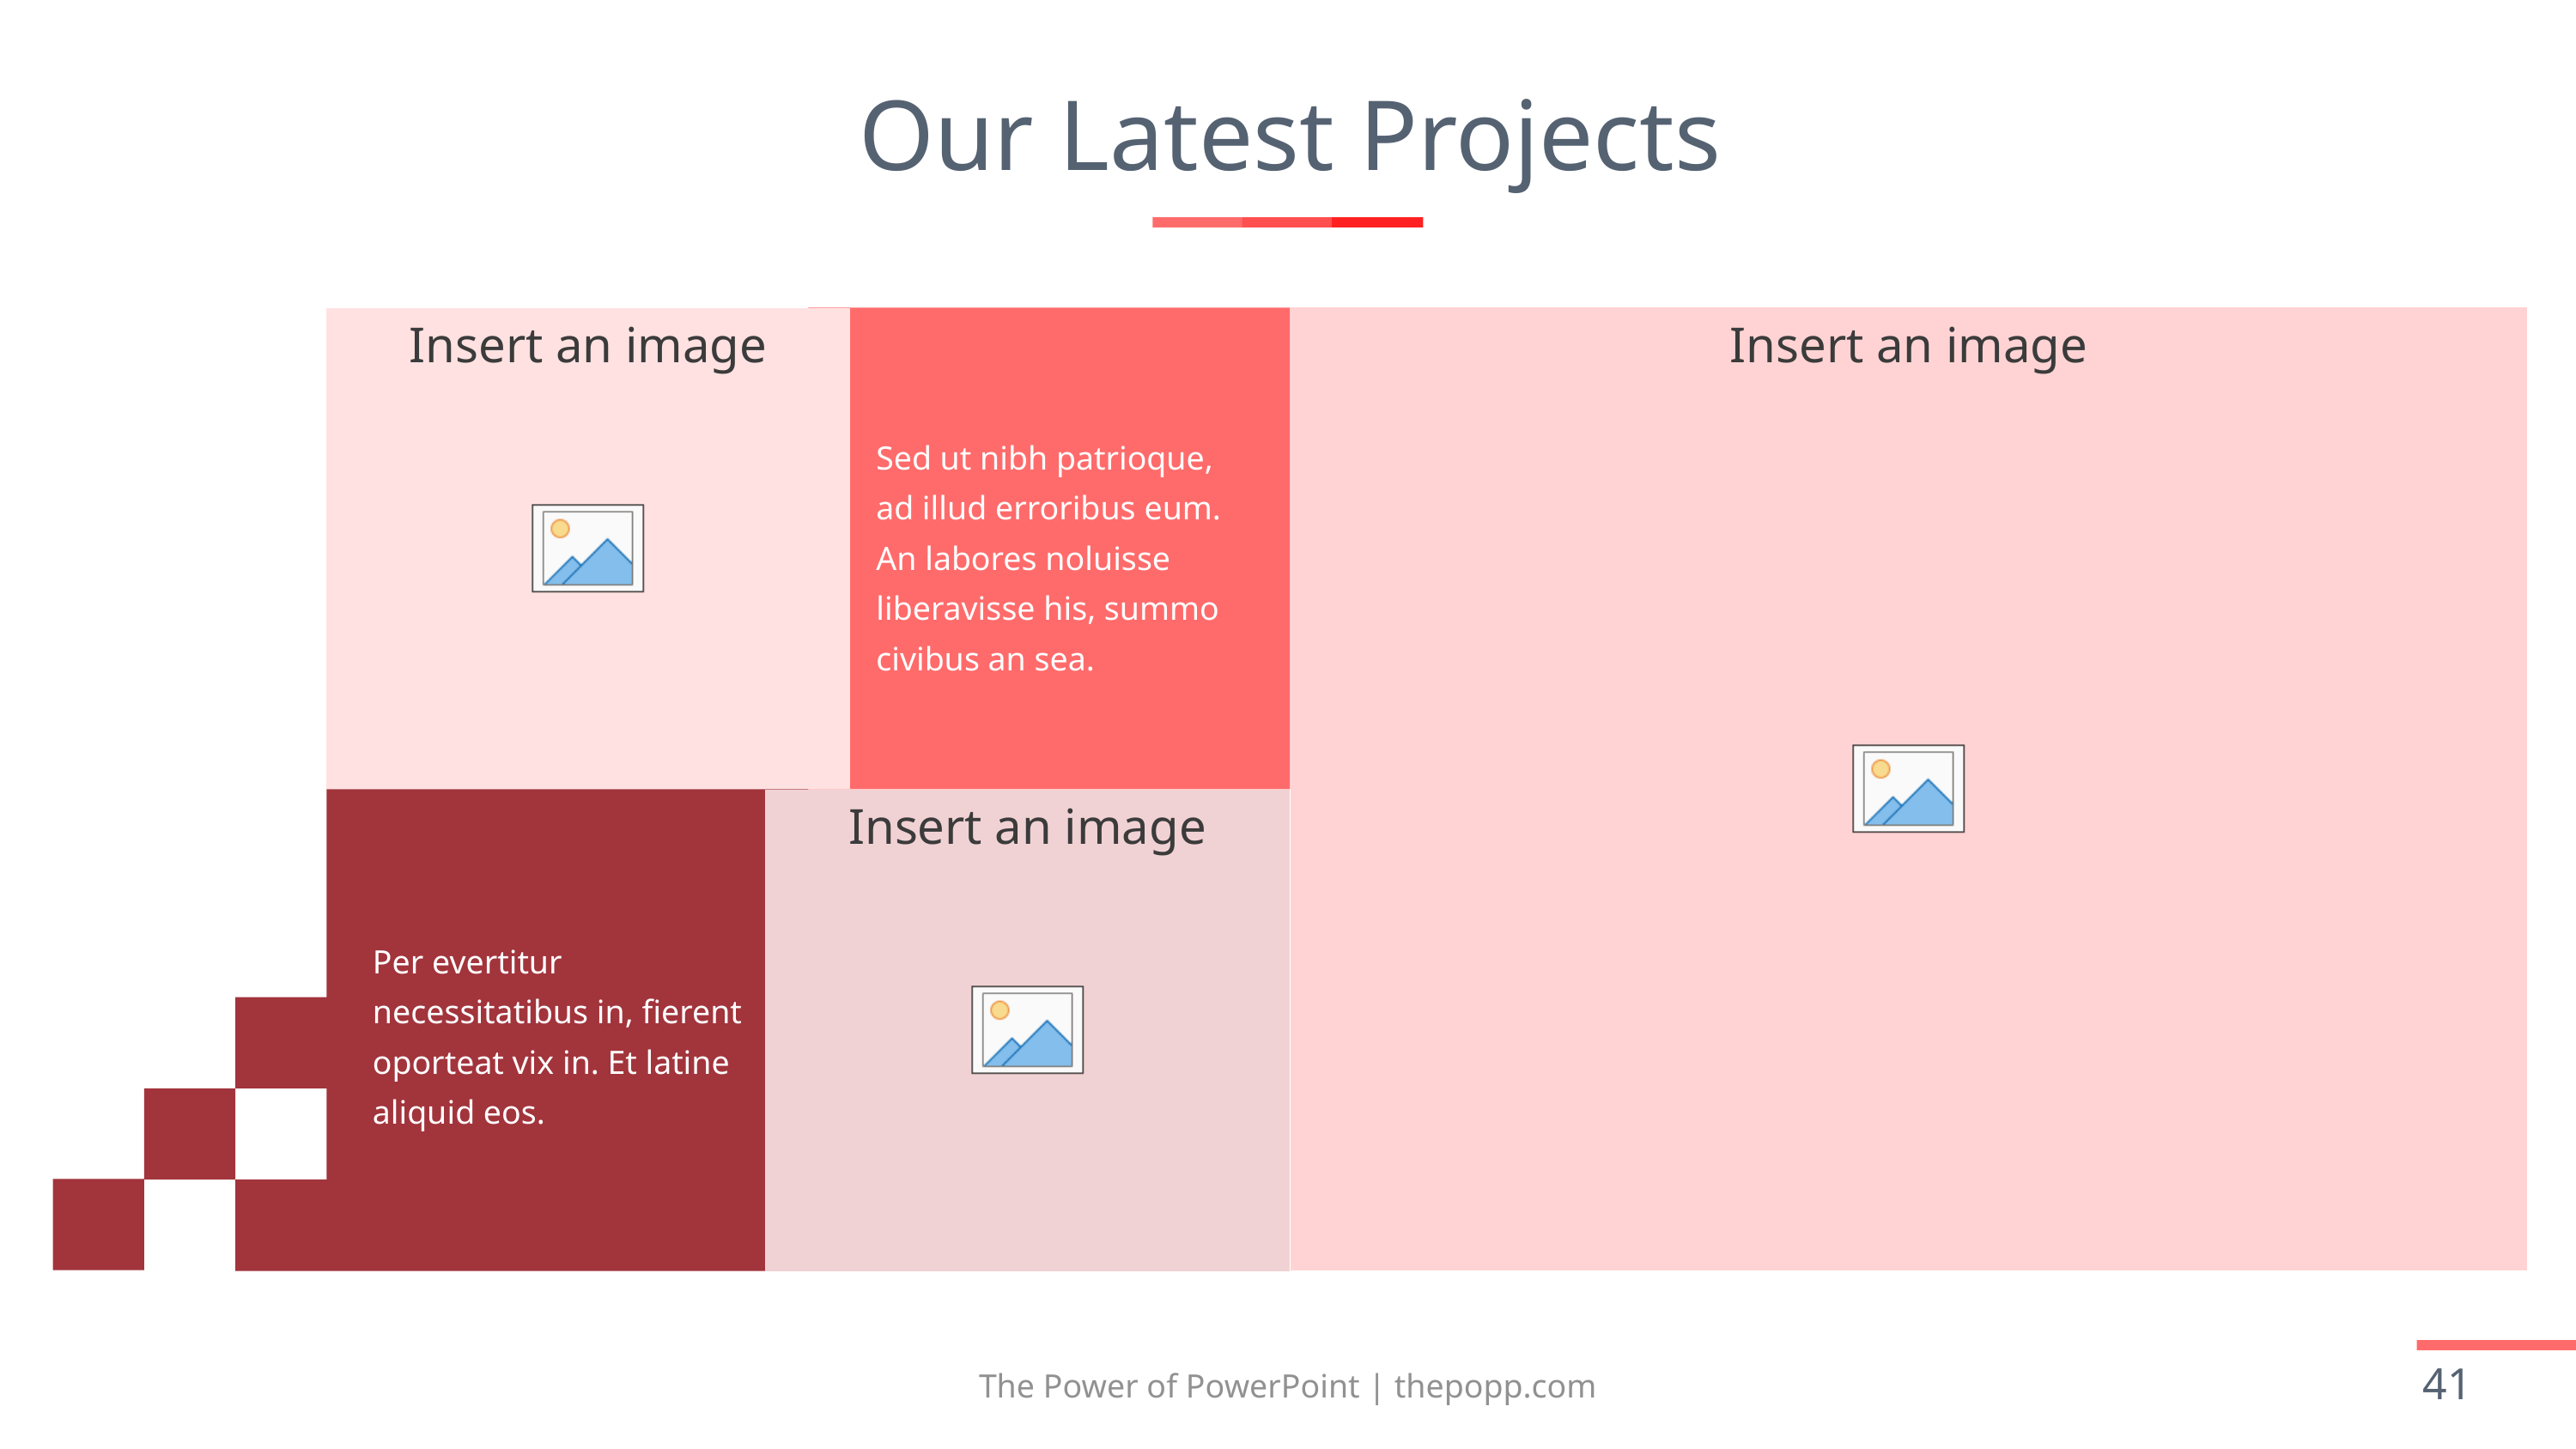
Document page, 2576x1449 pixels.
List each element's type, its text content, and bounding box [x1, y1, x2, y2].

list Per evertitur necessitatibus in, fierent oporteat vix in. Et latine aliquid eos. [359, 835, 756, 1225]
picture [326, 307, 2528, 1271]
list Sed ut nibh patrioque, ad illud erroribus eum. An labores noluisse liberavisse his, summo civibus an sea. [863, 356, 1261, 747]
footer The Power of PowerPoint | thepopp.com [853, 1349, 1723, 1427]
title Our Latest Projects [69, 49, 2512, 230]
slide_number 41 [2409, 1351, 2576, 1421]
